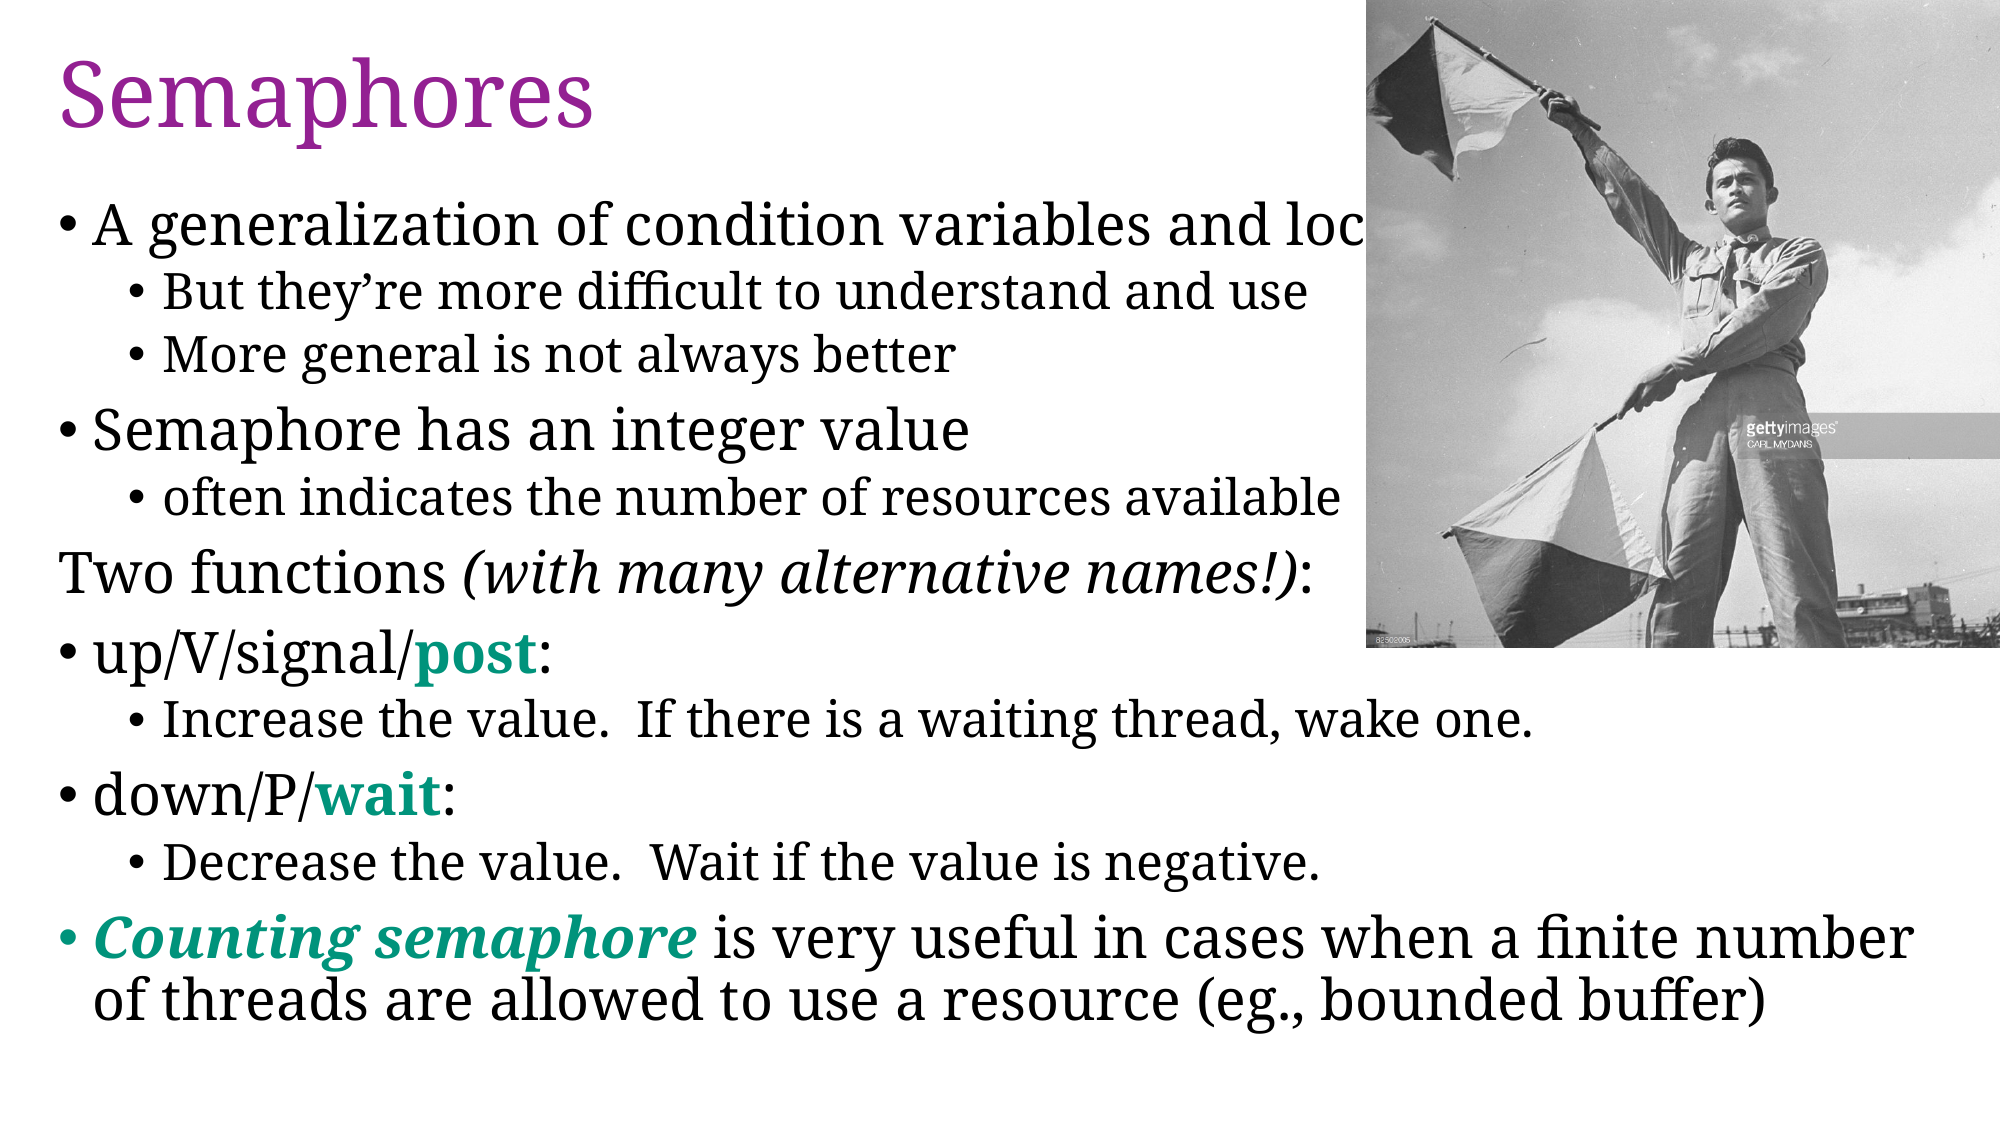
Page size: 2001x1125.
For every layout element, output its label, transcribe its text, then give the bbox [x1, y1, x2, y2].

title Semaphores [43, 25, 1366, 171]
list A generalization of condition variables and locks But they’re more difficult to understand and use More general is not always better Semaphore has an integer value often indicates the number of resources available Two functions (with many alternative names!): up/V/signal/post: Increase the value. If there is a waiting thread, wake one. down/P/wait: Decrease the value. Wait if the value is negative. Counting semaphore is very useful in cases when a finite number of threads are allowed to use a resource (eg., bounded buffer) [43, 188, 1953, 1106]
picture [1366, 0, 2000, 648]
